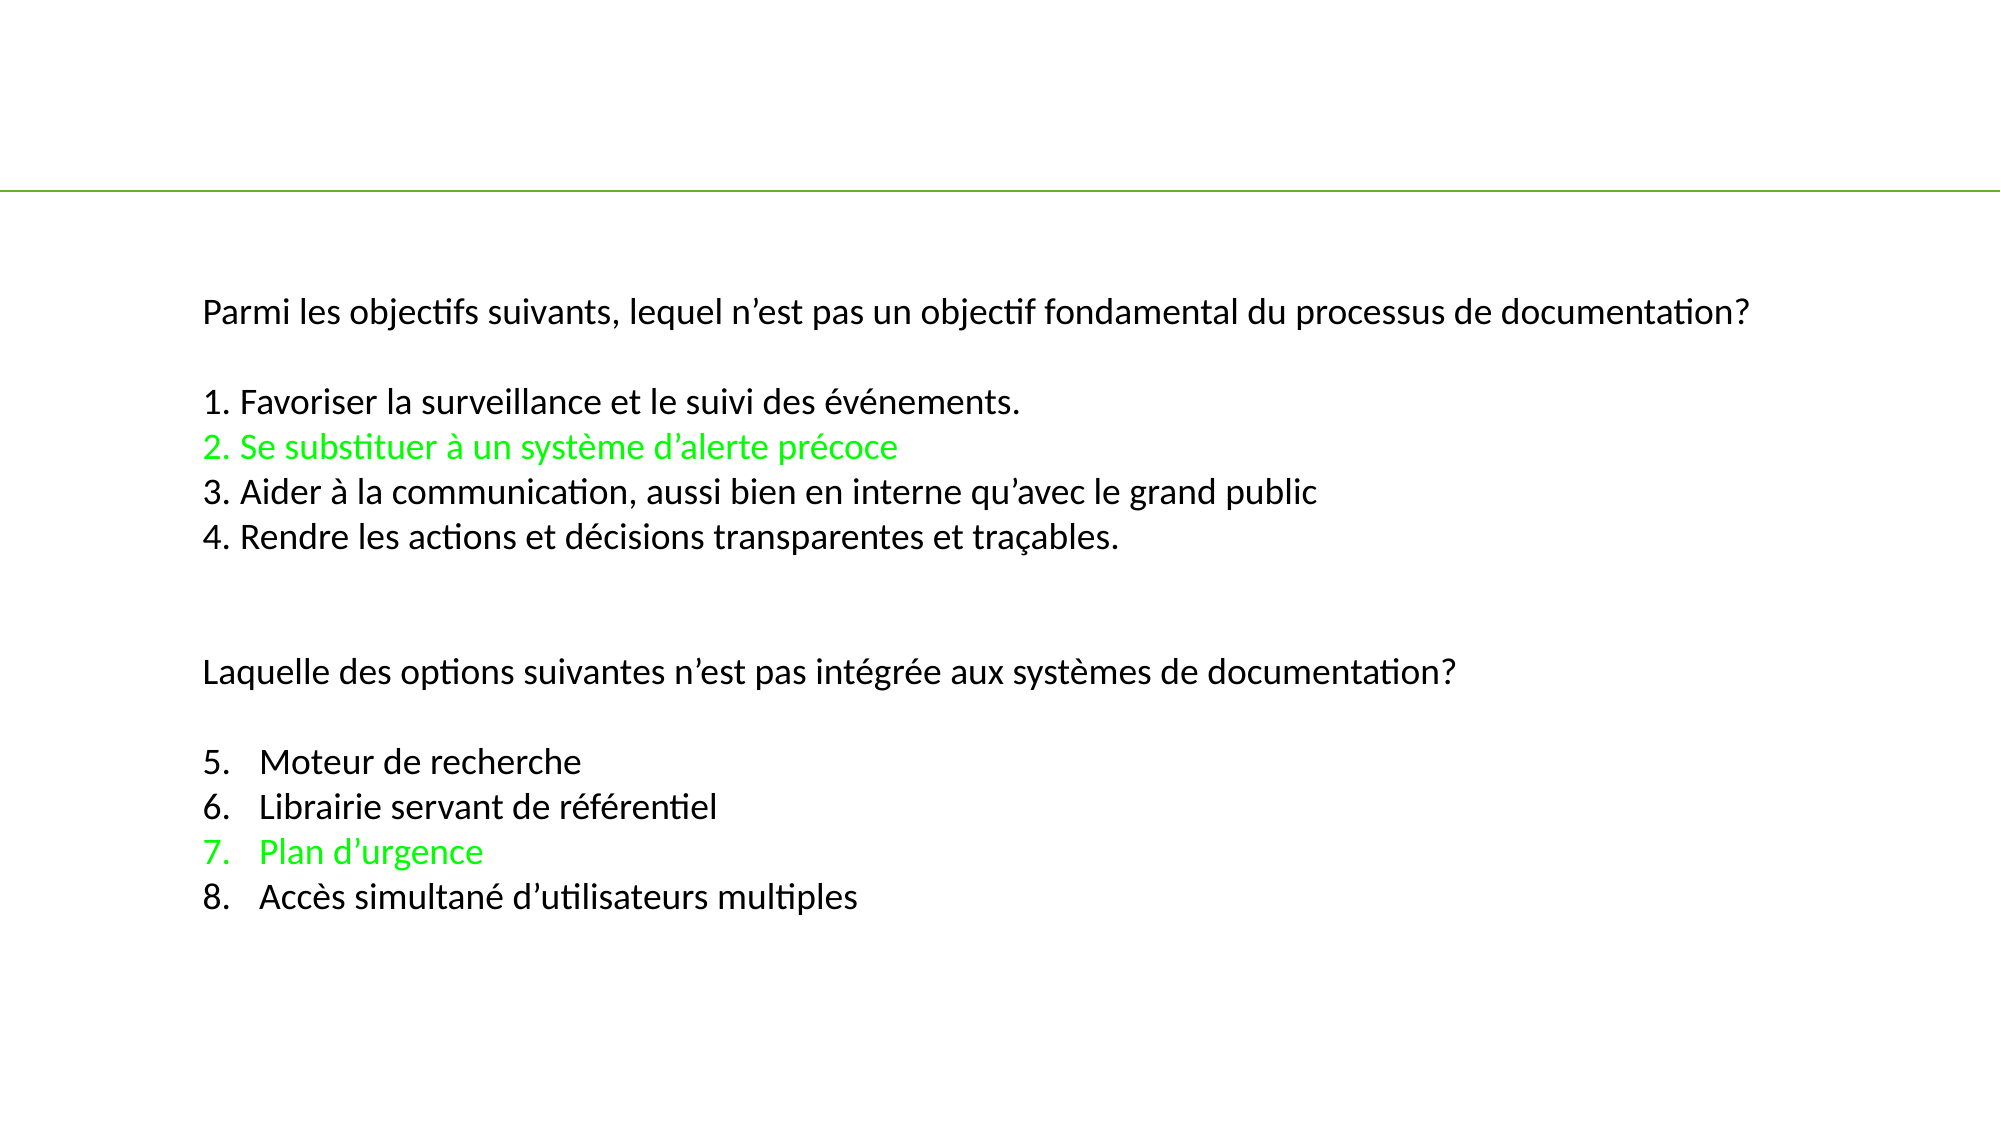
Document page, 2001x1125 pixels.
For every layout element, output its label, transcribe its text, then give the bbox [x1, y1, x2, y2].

text_box Parmi les objectifs suivants, lequel n’est pas un objectif fondamental du processus de documentation? Favoriser la surveillance et le suivi des événements. Se substituer à un système d’alerte précoce Aider à la communication, aussi bien en interne qu’avec le grand public Rendre les actions et décisions transparentes et traçables. Laquelle des options suivantes n’est pas intégrée aux systèmes de documentation? Moteur de recherche Librairie servant de référentiel Plan d’urgence Accès simultané d’utilisateurs multiples [188, 279, 1863, 1125]
